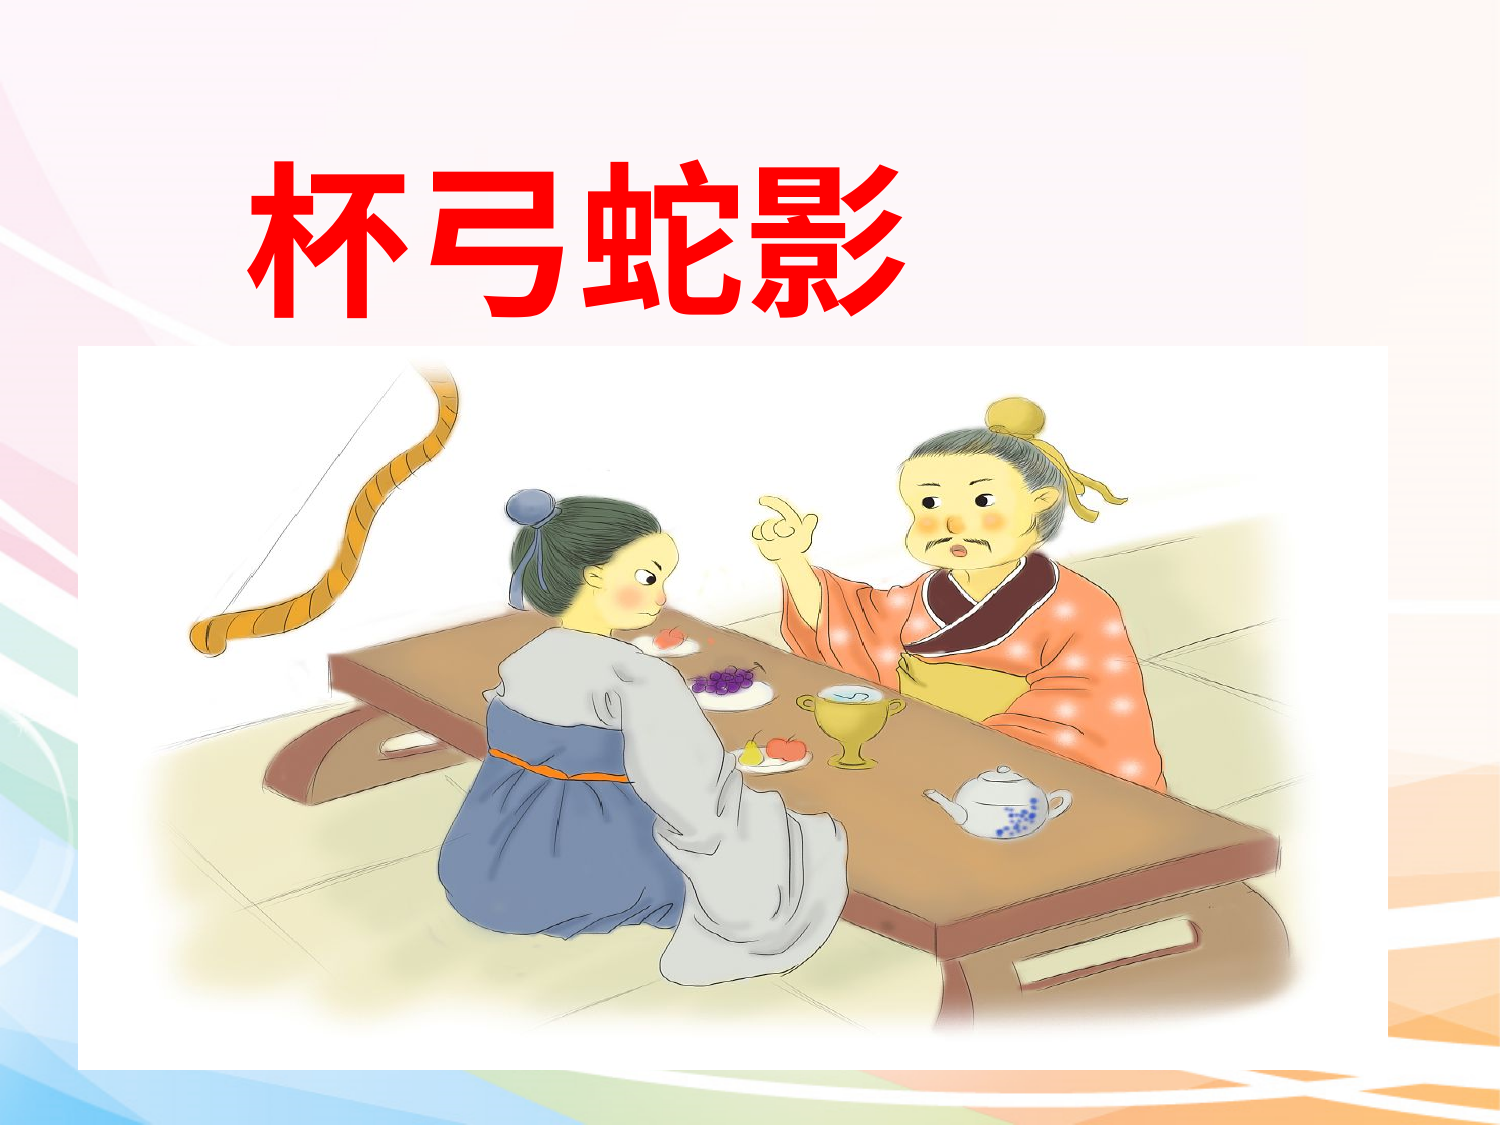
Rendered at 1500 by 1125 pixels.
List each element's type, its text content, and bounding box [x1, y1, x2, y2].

title 杯弓蛇影 [38, 8, 1285, 426]
picture [0, 0, 1500, 1125]
